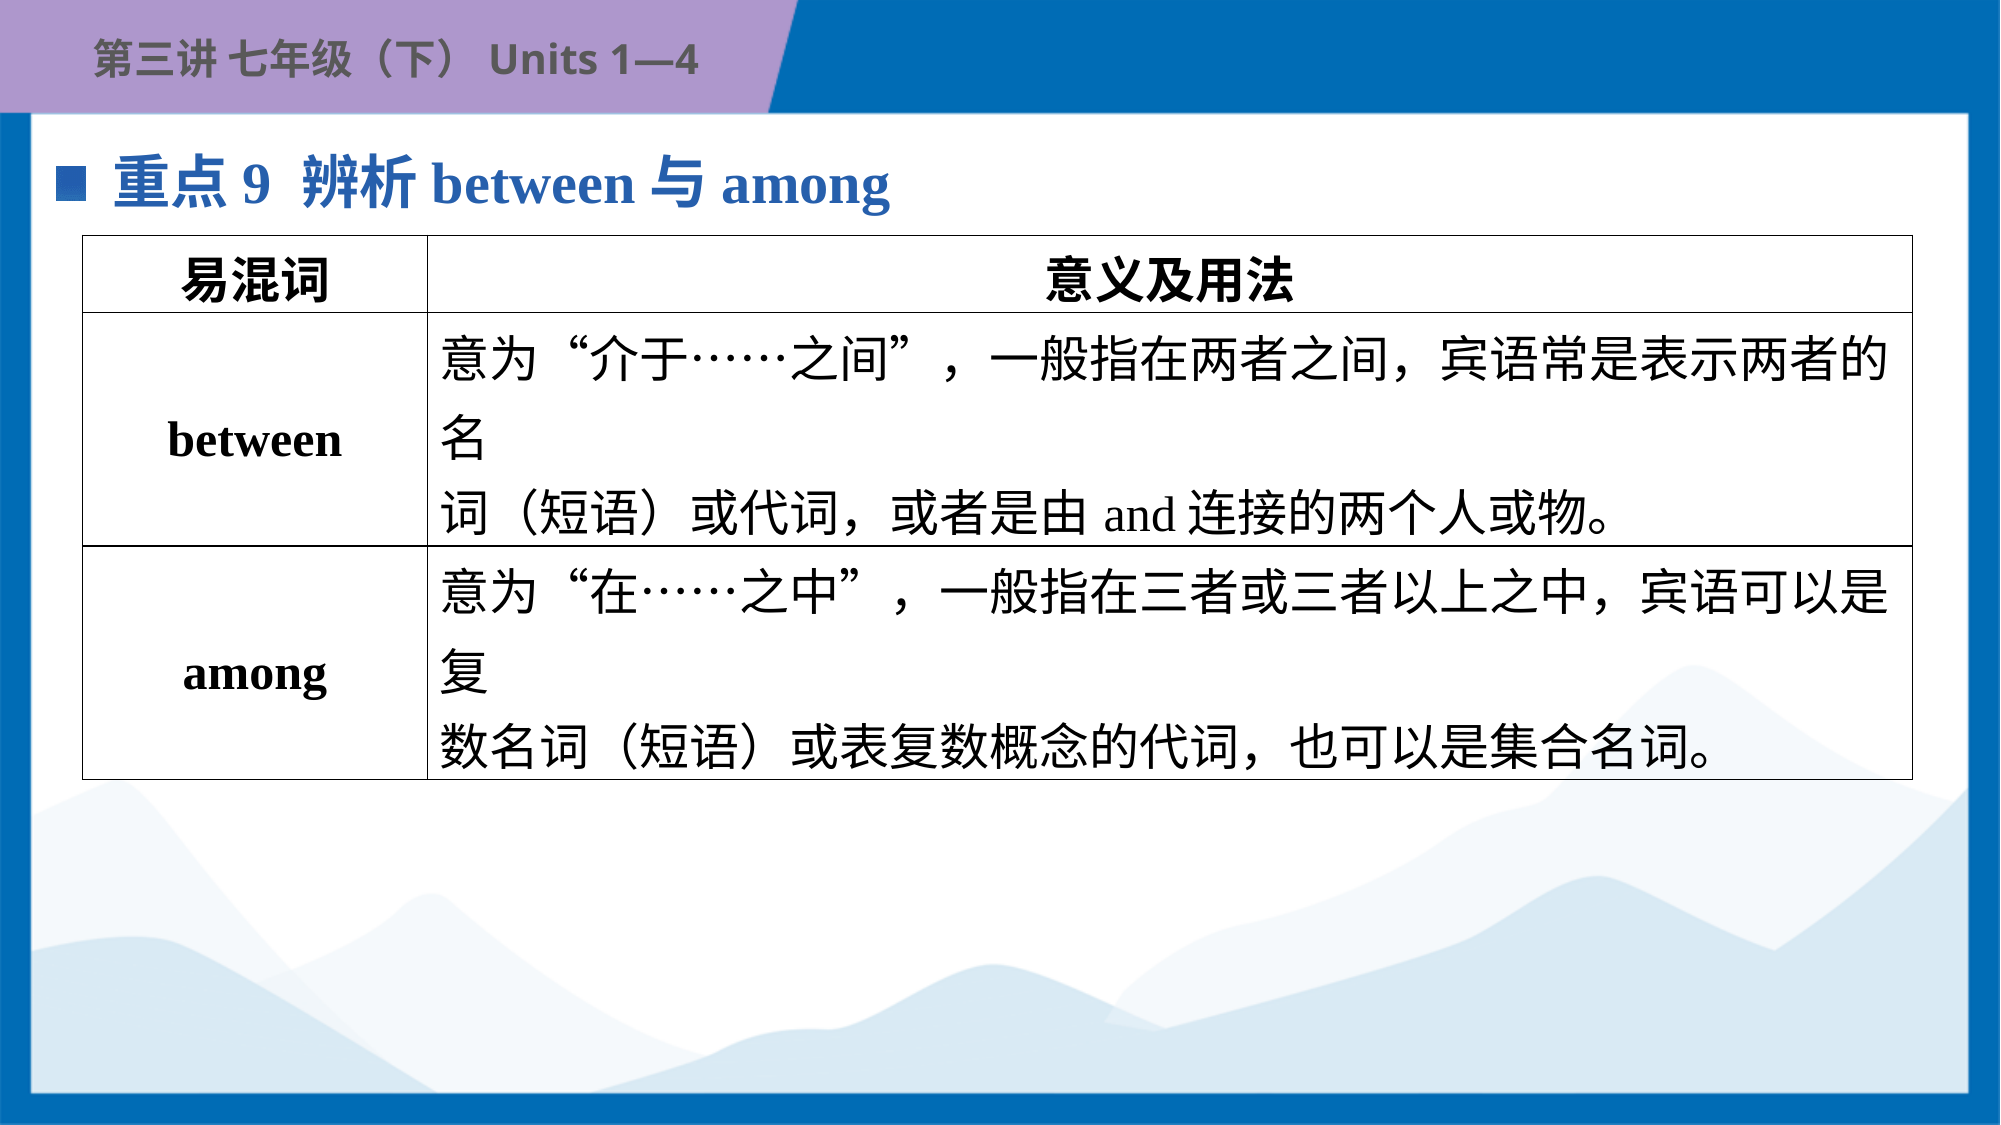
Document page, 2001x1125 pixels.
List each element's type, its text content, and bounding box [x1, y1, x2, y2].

table_cell among [83, 547, 427, 779]
table_cell 意为“介于……之间”，一般指在两者之间，宾语常是表示两者的名 词（短语）或代词，或者是由and连接的两个人或物。 [428, 313, 1912, 545]
table_cell 意为“在……之中”，一般指在三者或三者以上之中，宾语可以是复 数名词（短语）或表复数概念的代词，也可以是集合名词。 [428, 547, 1912, 779]
table_cell between [83, 313, 427, 545]
picture [0, 0, 2000, 1125]
text_box 重点9 辨析between与among [112, 144, 1917, 215]
table_header 易混词 [83, 236, 427, 312]
table_header 意义及用法 [428, 236, 1912, 312]
